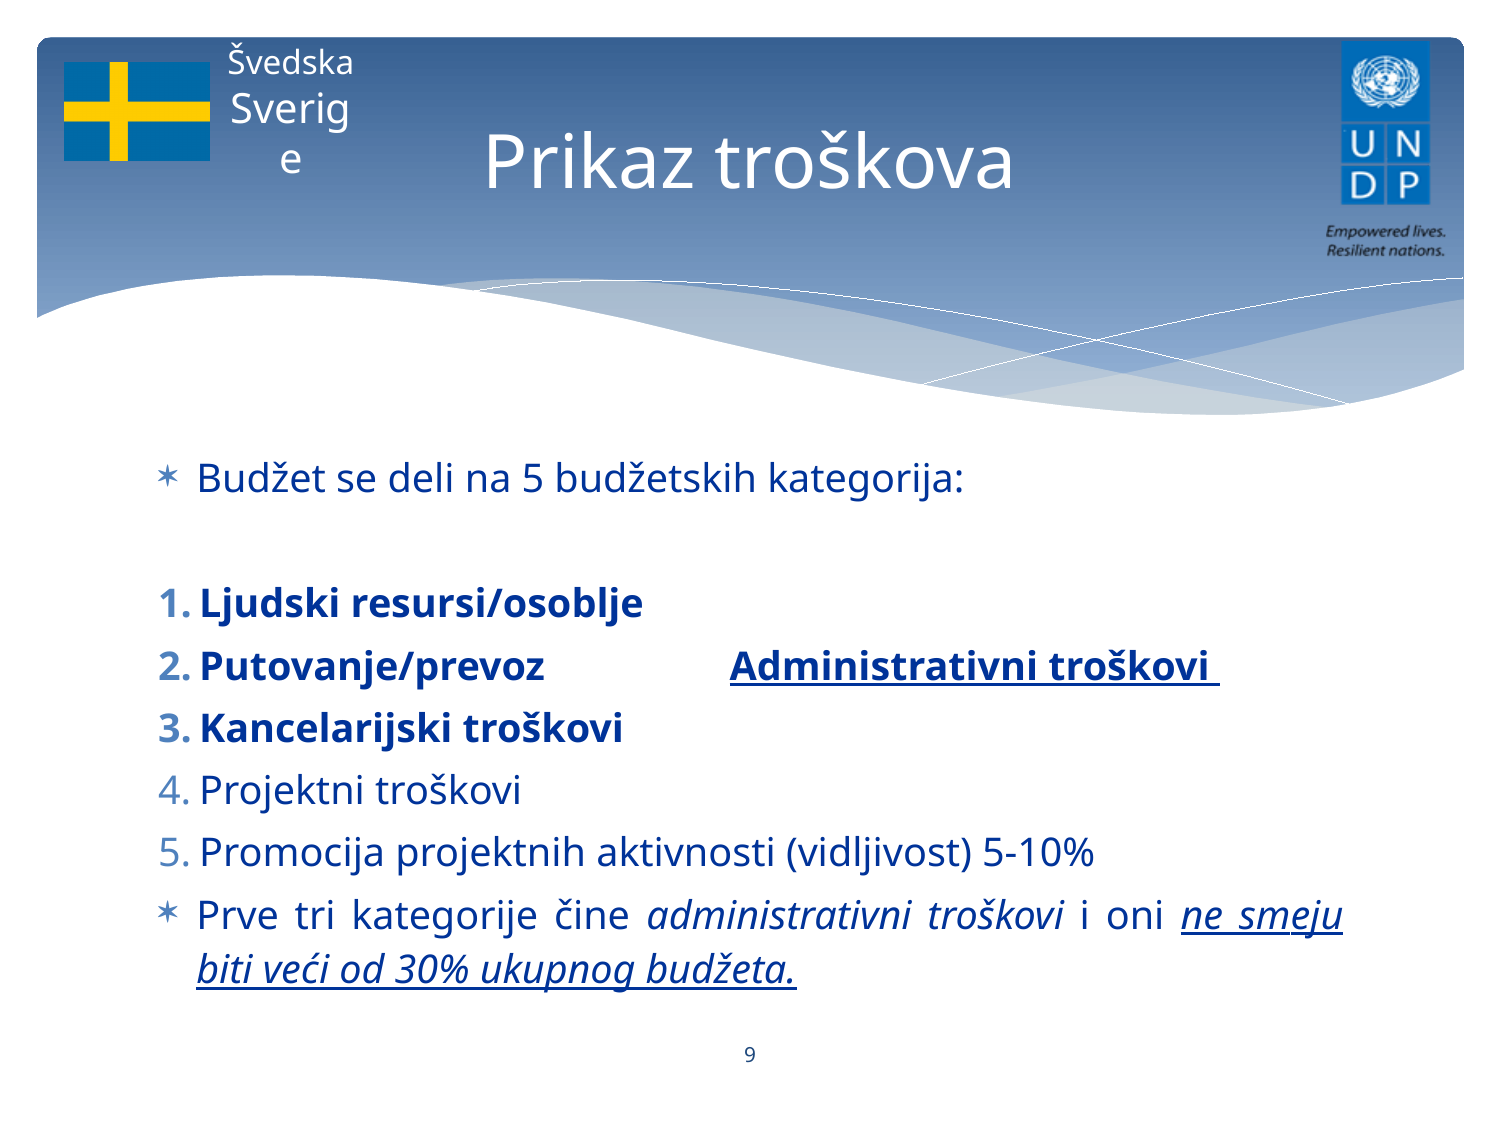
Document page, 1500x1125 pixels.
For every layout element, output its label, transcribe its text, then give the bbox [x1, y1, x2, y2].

picture [64, 62, 210, 162]
list Budžet se deli na 5 budžetskih kategorija: Ljudski resursi/osoblje Putovanje/prevoz Administrativni troškovi Kancelarijski troškovi Projektni troškovi Promocija projektnih aktivnosti (vidljivost) 5-10% Prve tri kategorije čine administrativni troškovi i oni ne smeju biti veći od 30% ukupnog budžeta. [143, 438, 1359, 1005]
slide_number 9 [654, 1025, 846, 1086]
picture [1326, 41, 1449, 281]
text_box Švedska Sverige [210, 61, 378, 162]
title Prikaz troškova [75, 55, 1320, 261]
